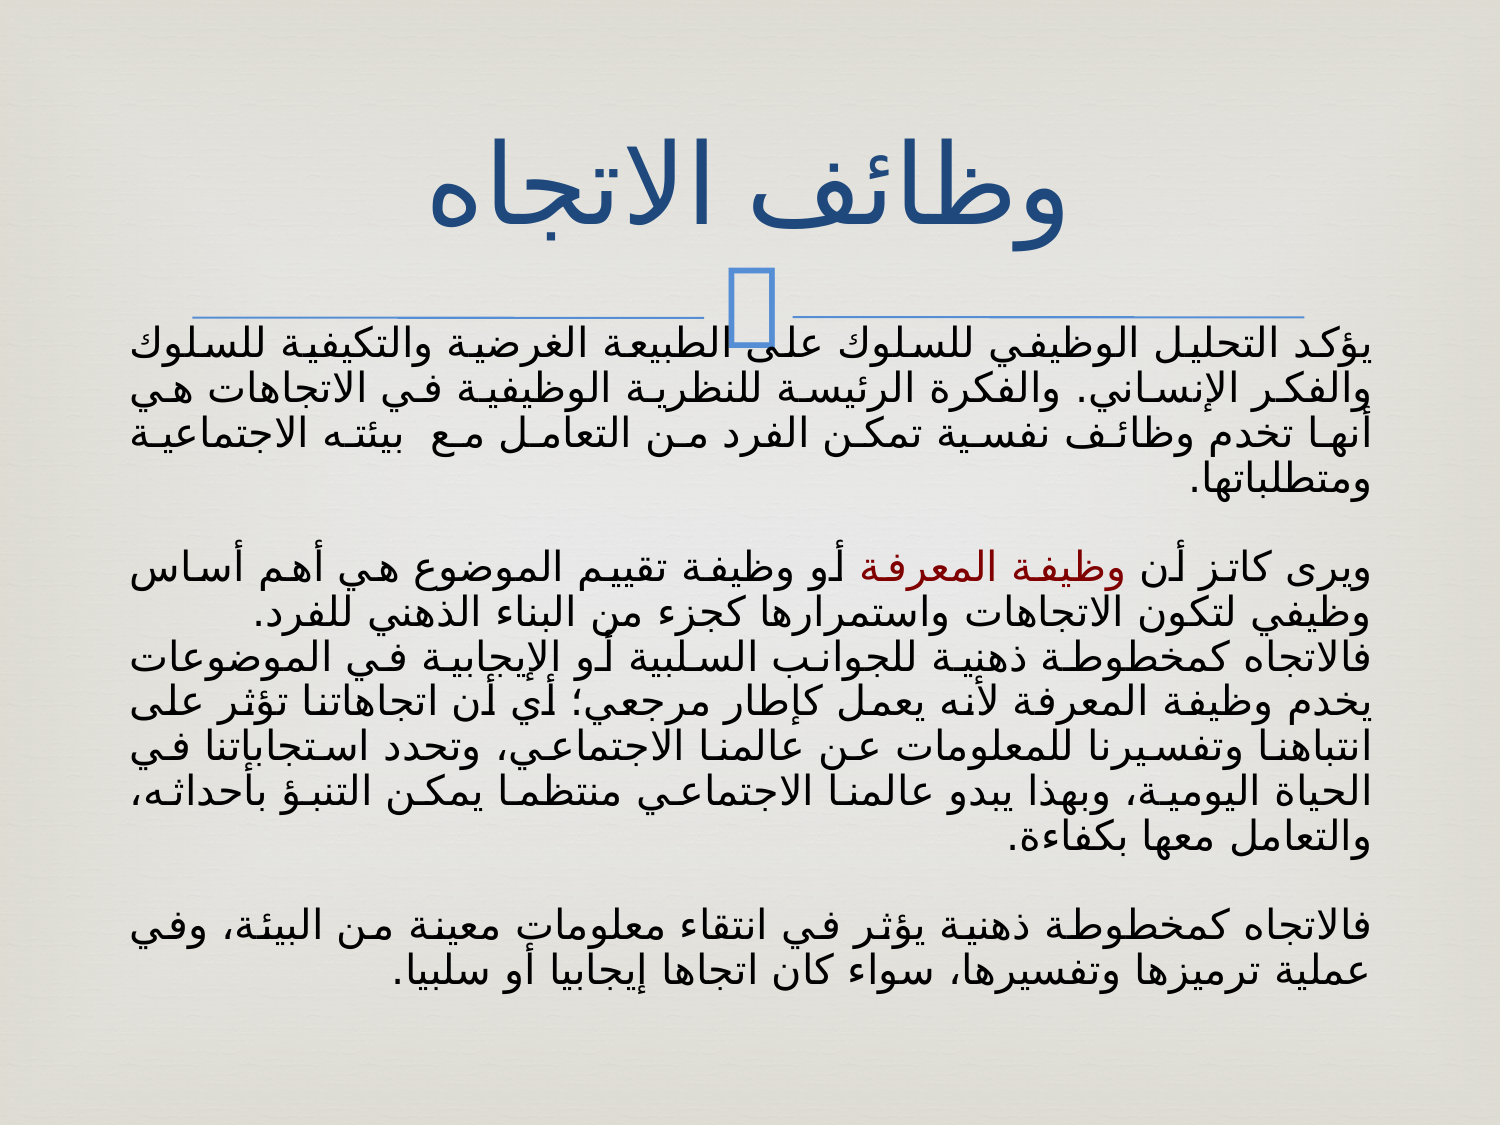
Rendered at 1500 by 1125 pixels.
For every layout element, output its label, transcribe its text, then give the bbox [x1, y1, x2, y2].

title وظائف الاتجاه [112, 93, 1386, 267]
list يؤكد التحليل الوظيفي للسلوك على الطبيعة الغرضية والتكيفية للسلوك والفكر الإنساني. والفكرة الرئيسة للنظرية الوظيفية في الاتجاهات هي أنها تخدم وظائف نفسية تمكن الفرد من التعامل مع بيئته الاجتماعية ومتطلباتها. ويرى كاتز أن وظيفة المعرفة أو وظيفة تقييم الموضوع هي أهم أساس وظيفي لتكون الاتجاهات واستمرارها كجزء من البناء الذهني للفرد. فالاتجاه كمخطوطة ذهنية للجوانب السلبية أو الإيجابية في الموضوعات يخدم وظيفة المعرفة لأنه يعمل كإطار مرجعي؛ أي أن اتجاهاتنا تؤثر على انتباهنا وتفسيرنا للمعلومات عن عالمنا الاجتماعي، وتحدد استجاباتنا في الحياة اليومية، وبهذا يبدو عالمنا الاجتماعي منتظما يمكن التنبؤ بأحداثه، والتعامل معها بكفاءة. فالاتجاه كمخطوطة ذهنية يؤثر في انتقاء معلومات معينة من البيئة، وفي عملية ترميزها وتفسيرها، سواء كان اتجاها إيجابيا أو سلبيا. [114, 314, 1388, 1005]
